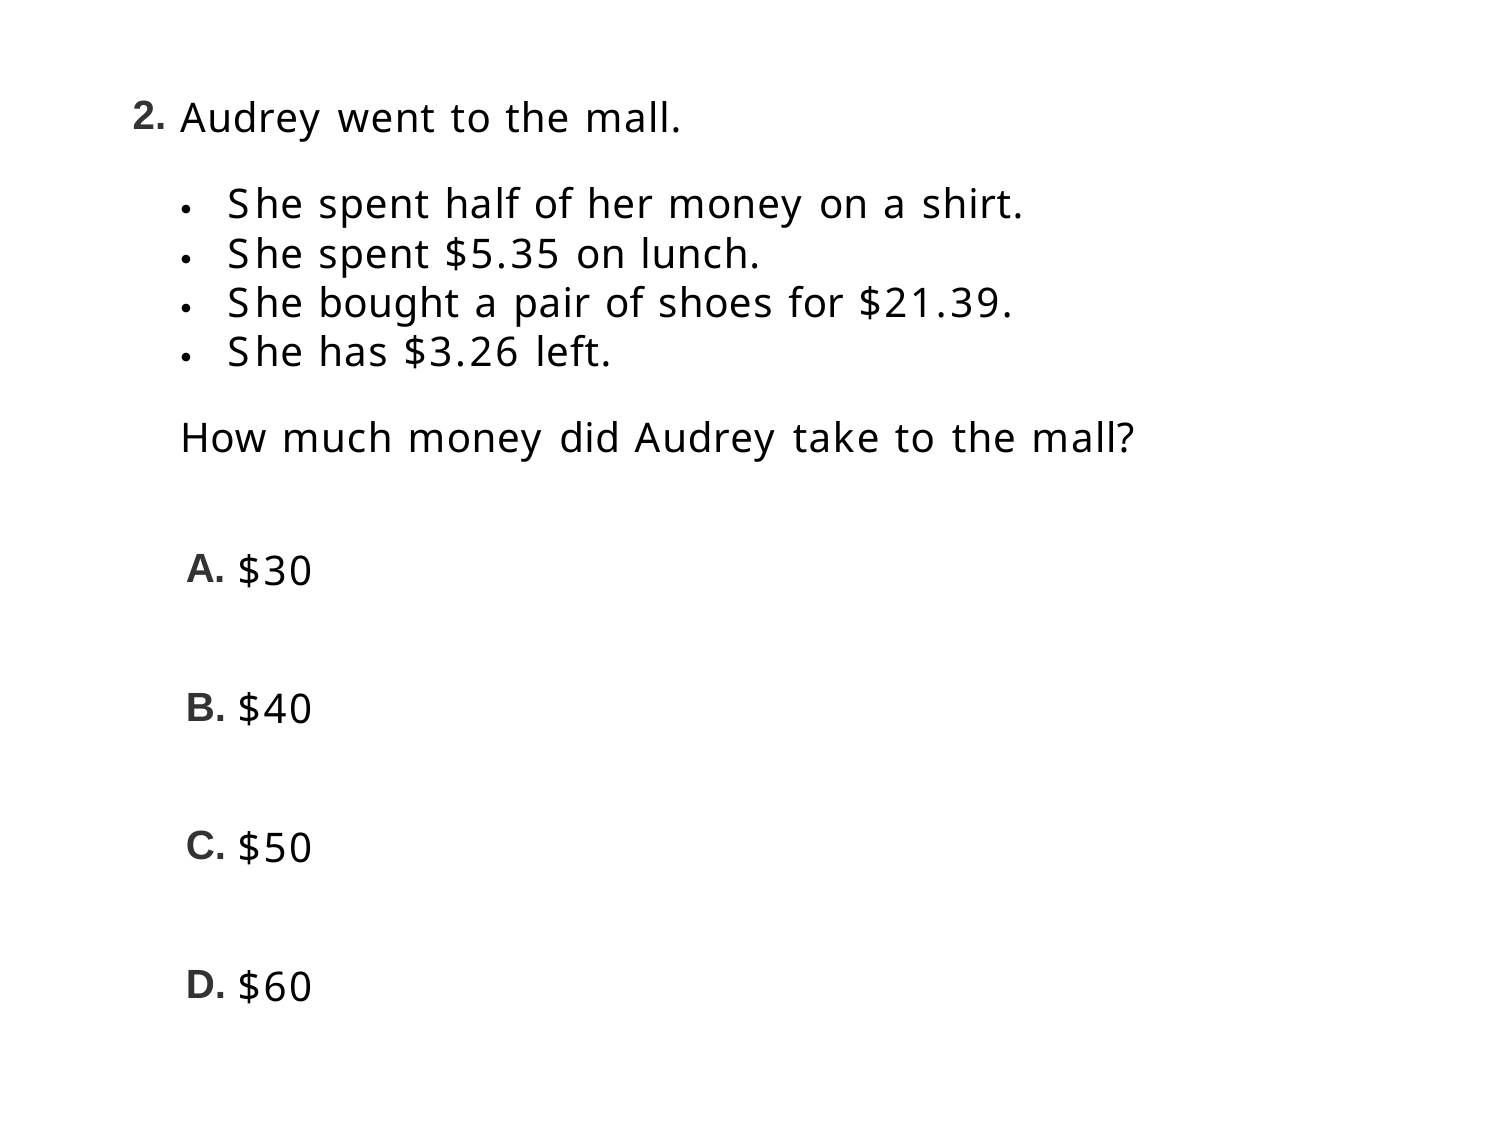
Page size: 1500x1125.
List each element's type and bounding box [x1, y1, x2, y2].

text_box [124, 85, 1338, 1125]
